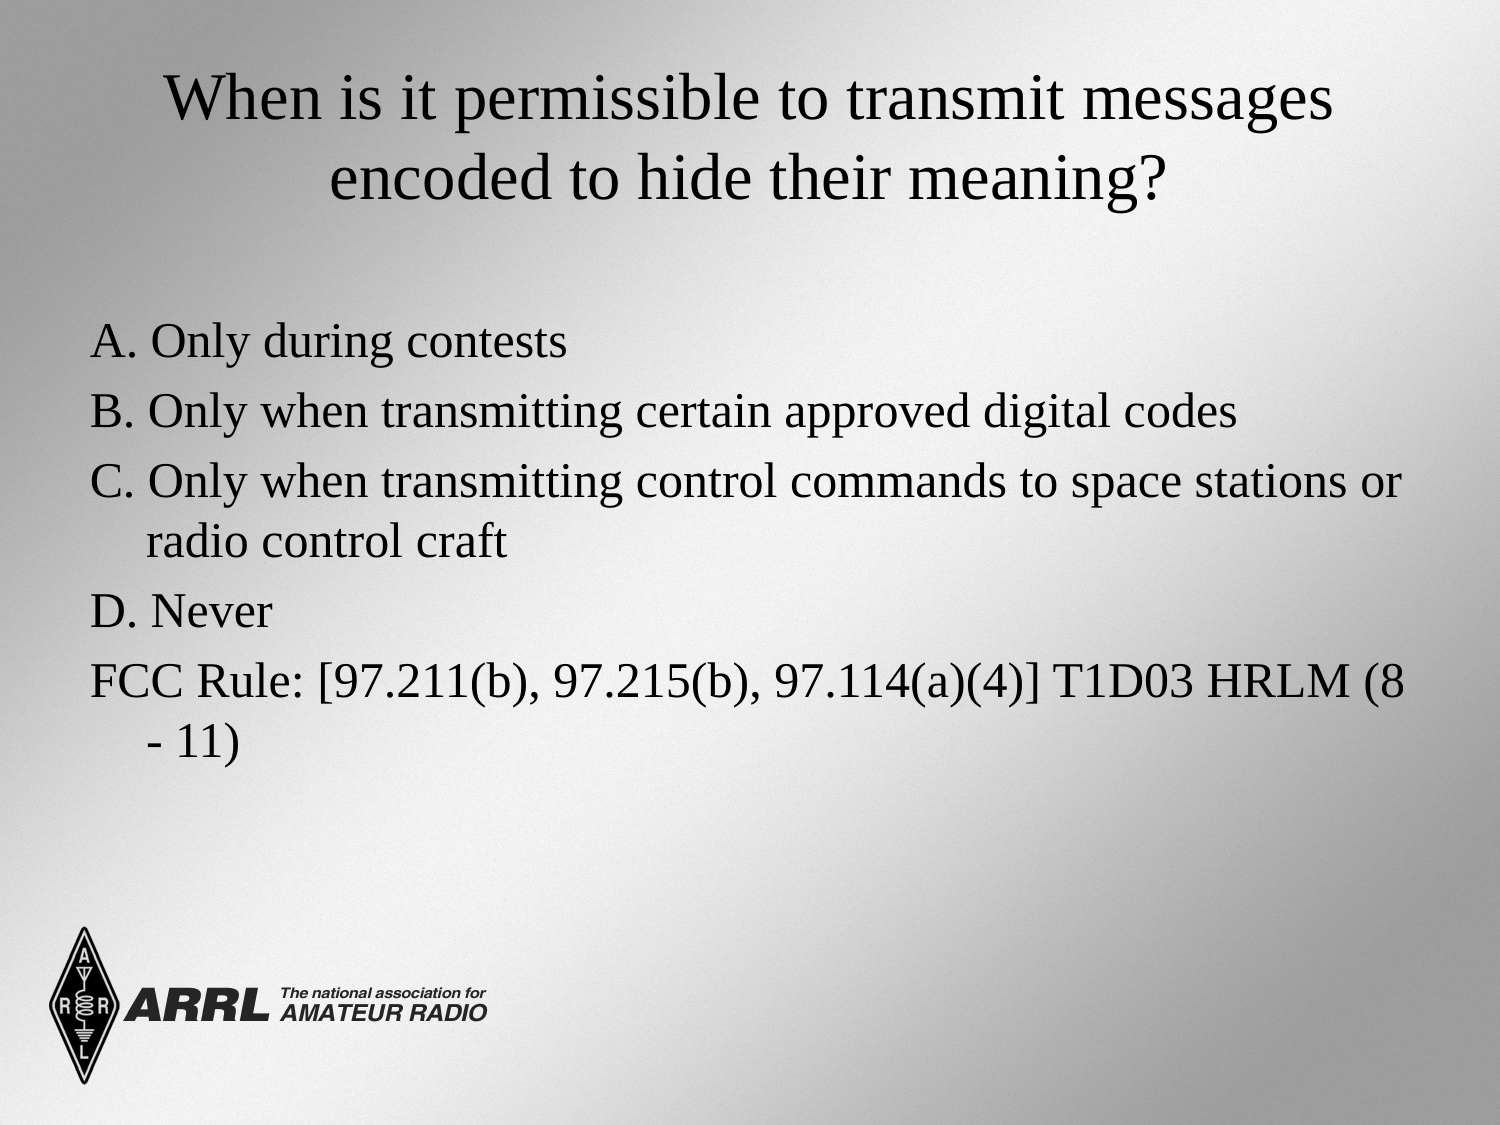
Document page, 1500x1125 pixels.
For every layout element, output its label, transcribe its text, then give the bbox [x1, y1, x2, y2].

picture [0, 0, 1500, 1125]
title When is it permissible to transmit messages encoded to hide their meaning? [75, 45, 1425, 233]
list A. Only during contests B. Only when transmitting certain approved digital codes C. Only when transmitting control commands to space stations or radio control craft D. Never FCC Rule: [97.211(b), 97.215(b), 97.114(a)(4)] T1D03 HRLM (8 - 11) [75, 299, 1425, 1005]
